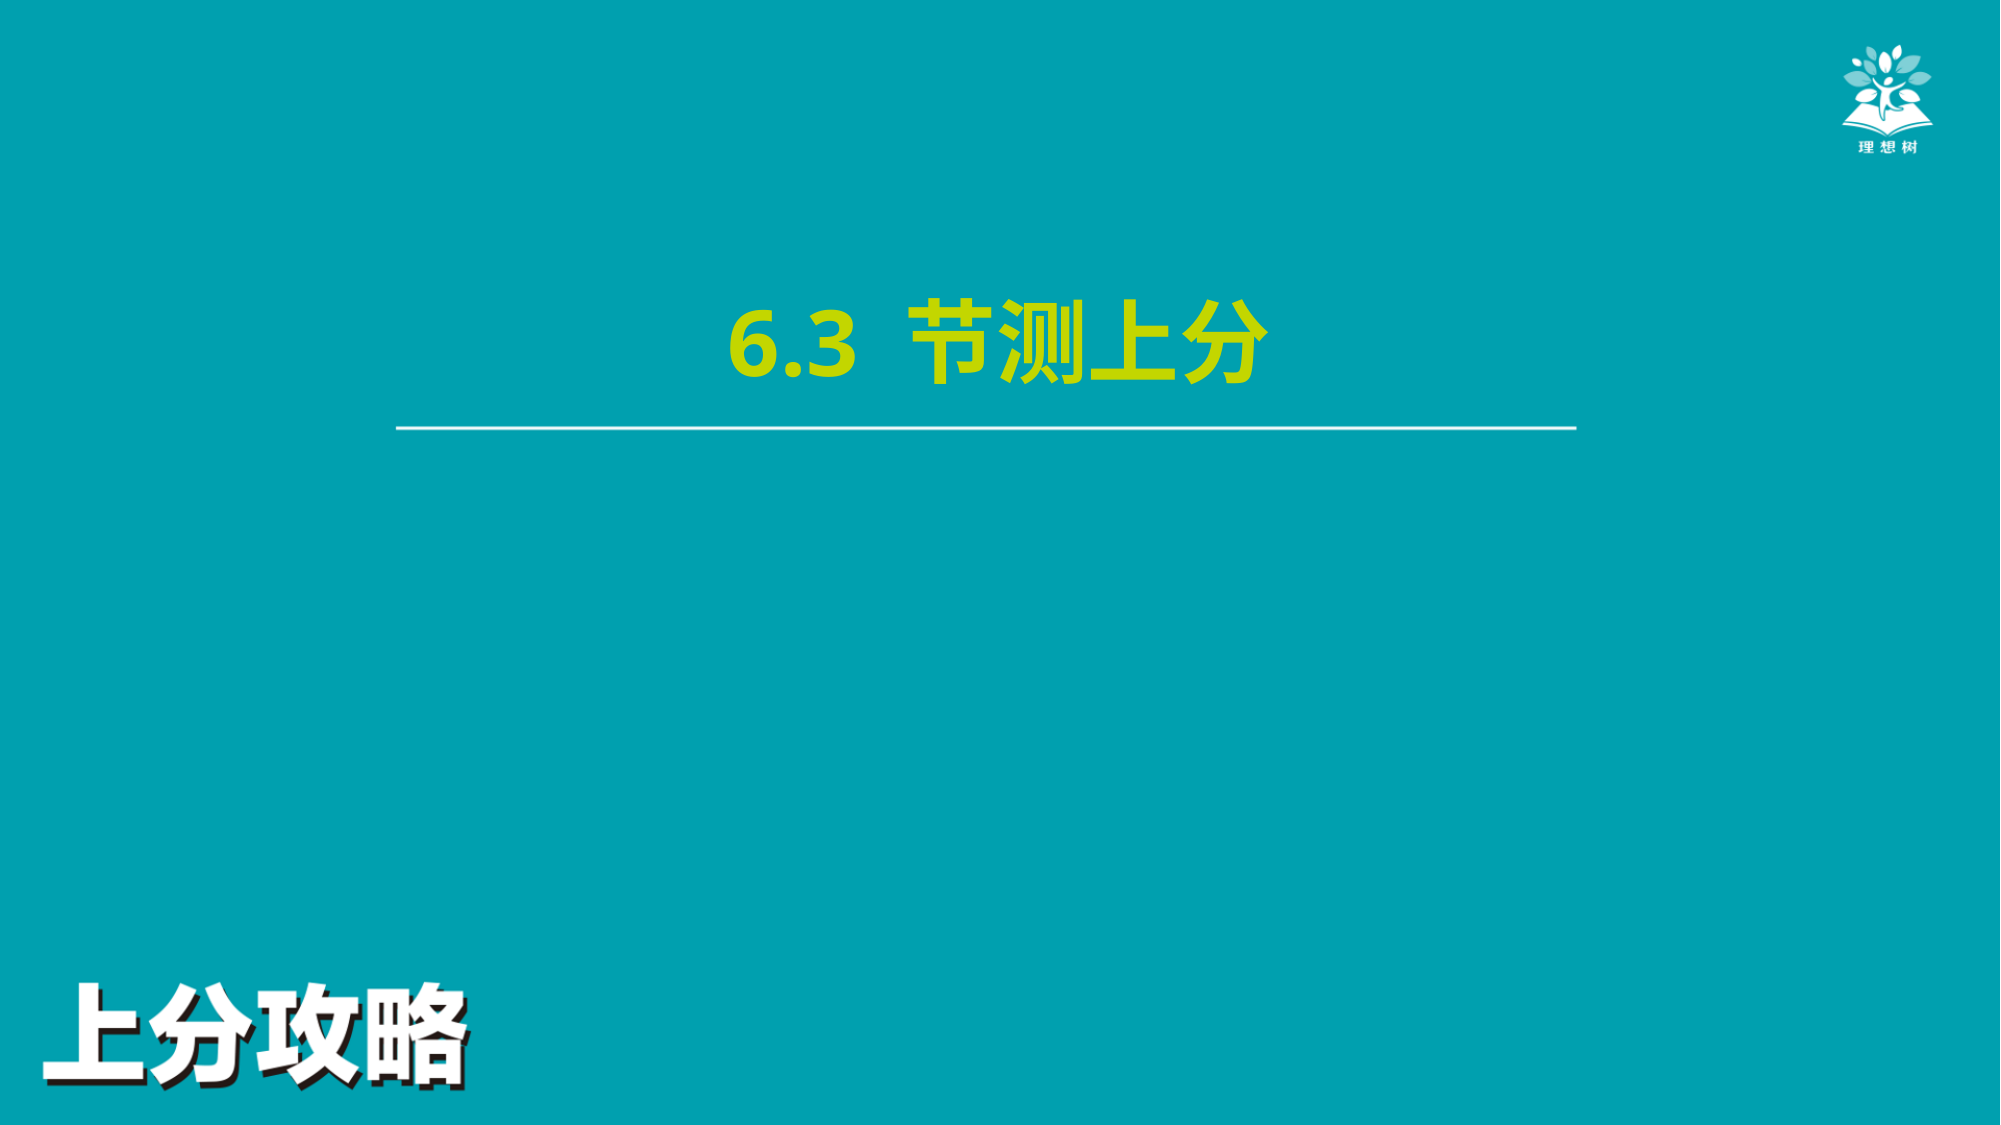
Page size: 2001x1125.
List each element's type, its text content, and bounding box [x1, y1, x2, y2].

text_box 6.3 节测上分 [0, 265, 2000, 413]
picture [0, 413, 2000, 1125]
picture [0, 0, 2000, 265]
